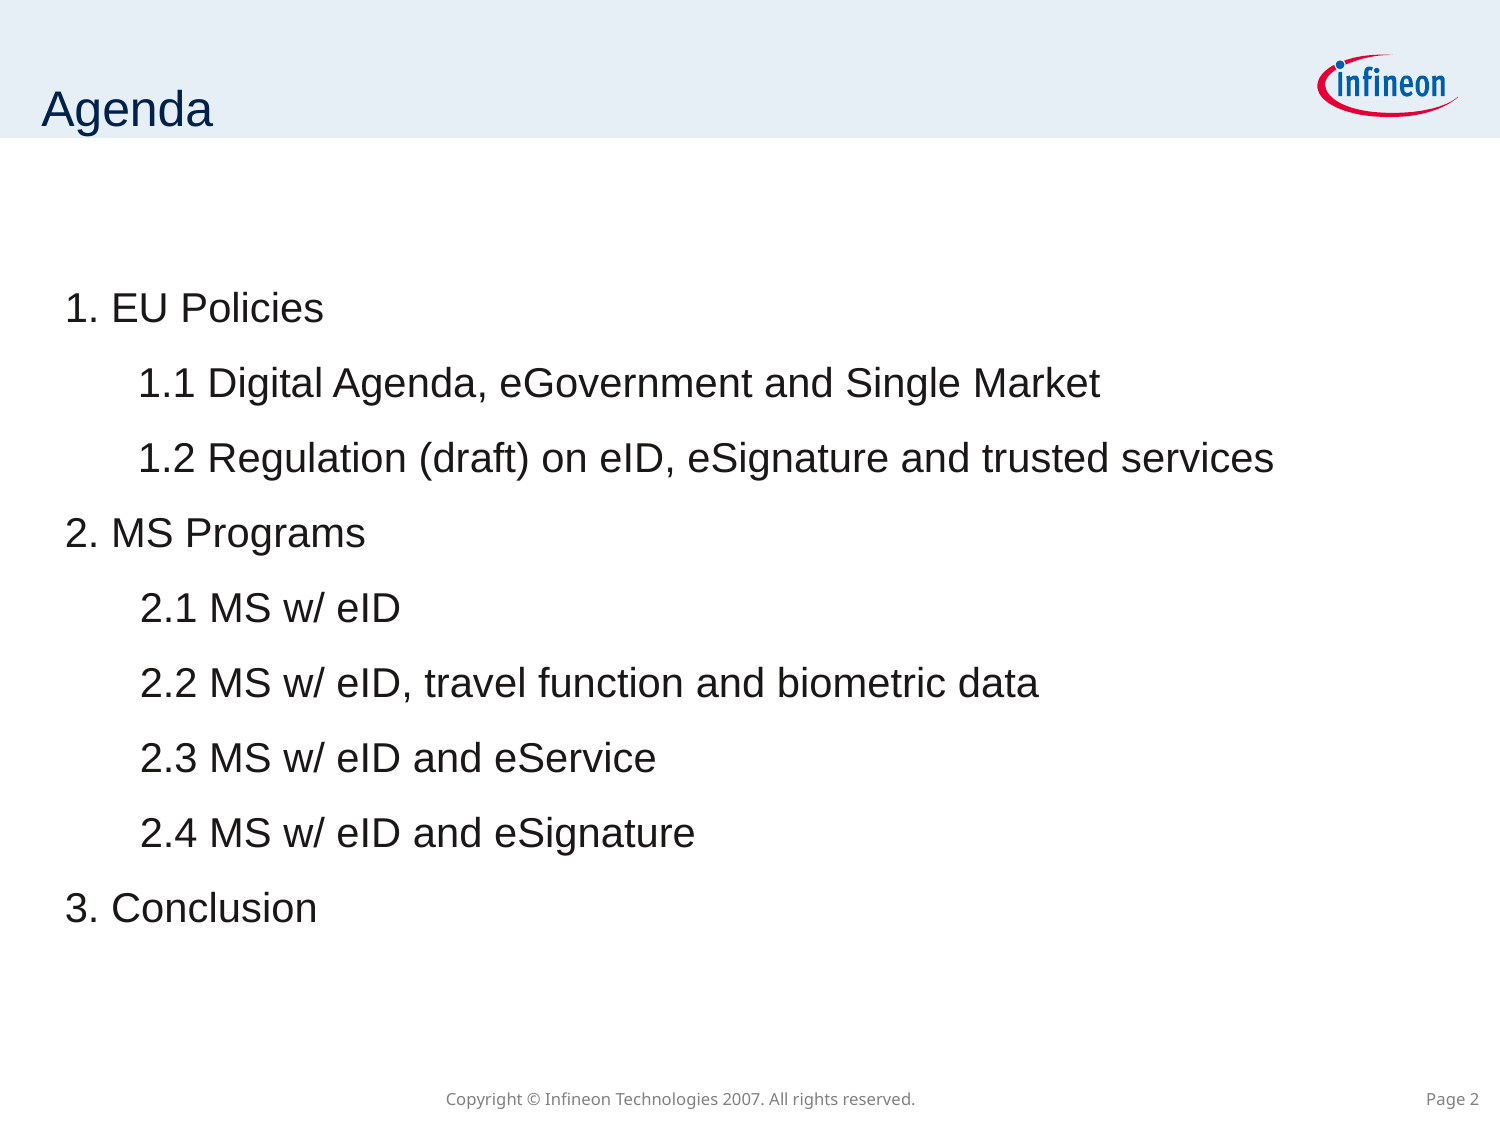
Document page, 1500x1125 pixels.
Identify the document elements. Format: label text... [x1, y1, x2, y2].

title Agenda [40, 10, 1200, 138]
list 1. EU Policies 1.1 Digital Agenda, eGovernment and Single Market 1.2 Regulation (draft) on eID, eSignature and trusted services 2. MS Programs 2.1 MS w/ eID 2.2 MS w/ eID, travel function and biometric data 2.3 MS w/ eID and eService 2.4 MS w/ eID and eSignature 3. Conclusion [64, 255, 1389, 1000]
